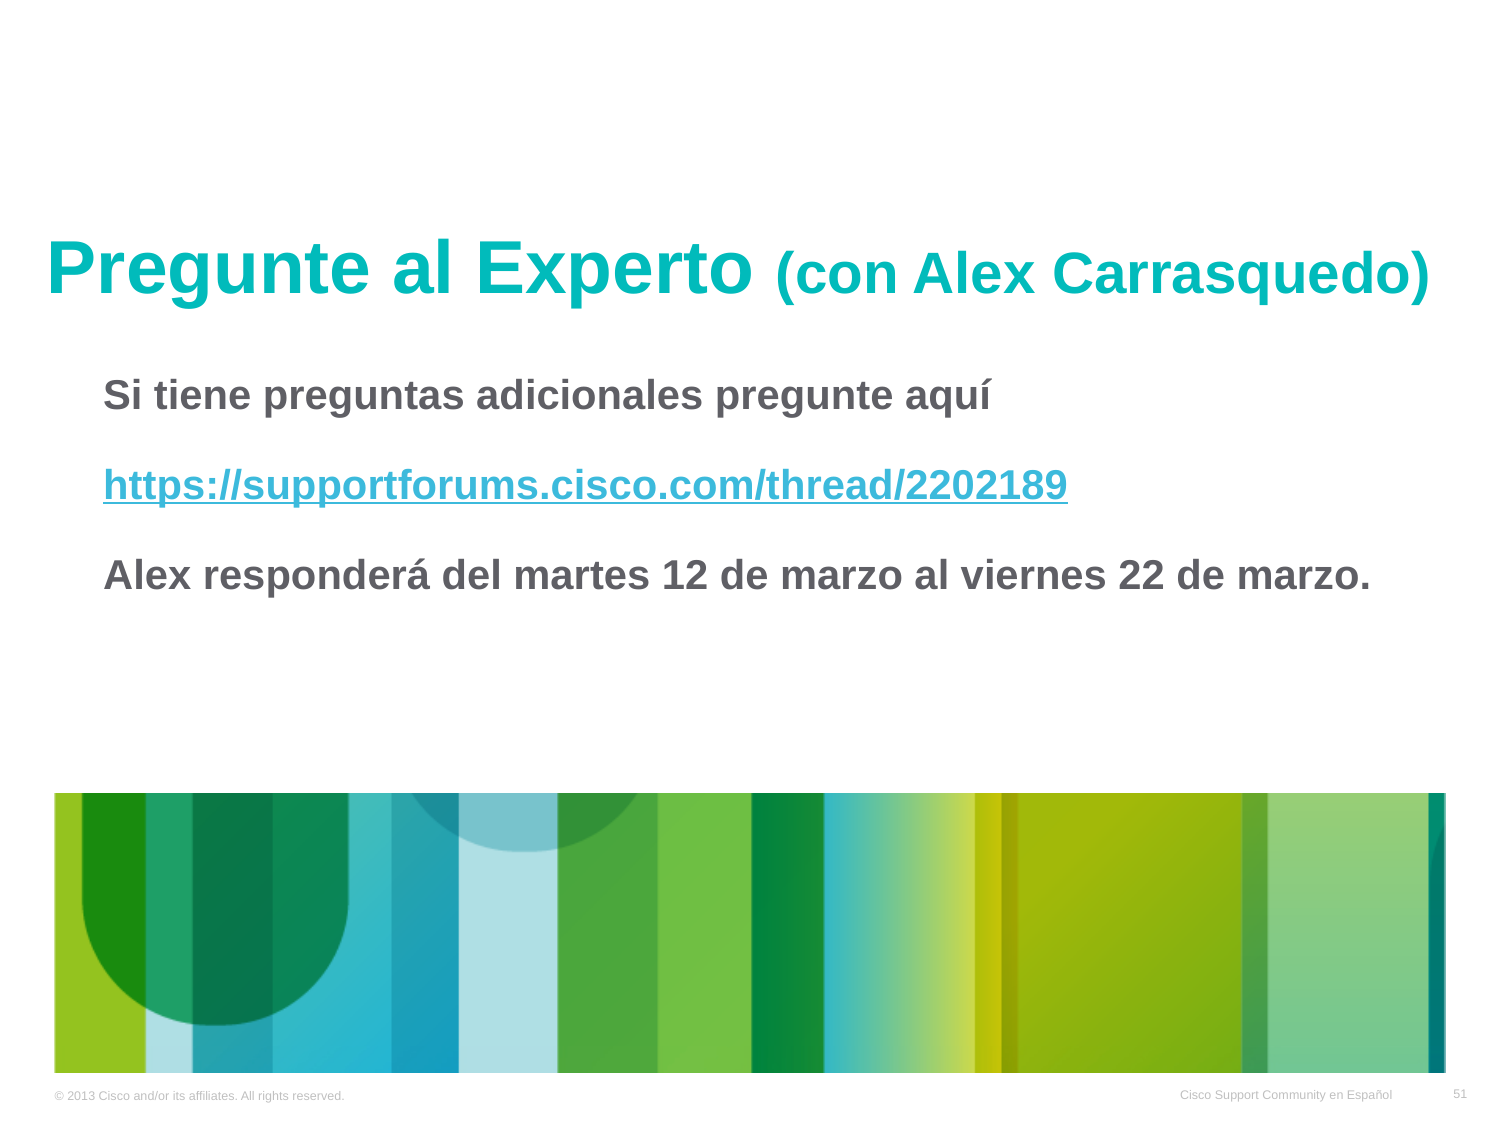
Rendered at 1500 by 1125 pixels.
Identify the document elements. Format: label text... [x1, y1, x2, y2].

picture [54, 793, 1446, 1073]
text_box Pregunte al Experto (con Alex Carrasquedo) Si tiene preguntas adicionales pregunte aquí https://supportforums.cisco.com/thread/2202189 Alex responderá del martes 12 de marzo al viernes 22 de marzo. [33, 34, 1500, 793]
